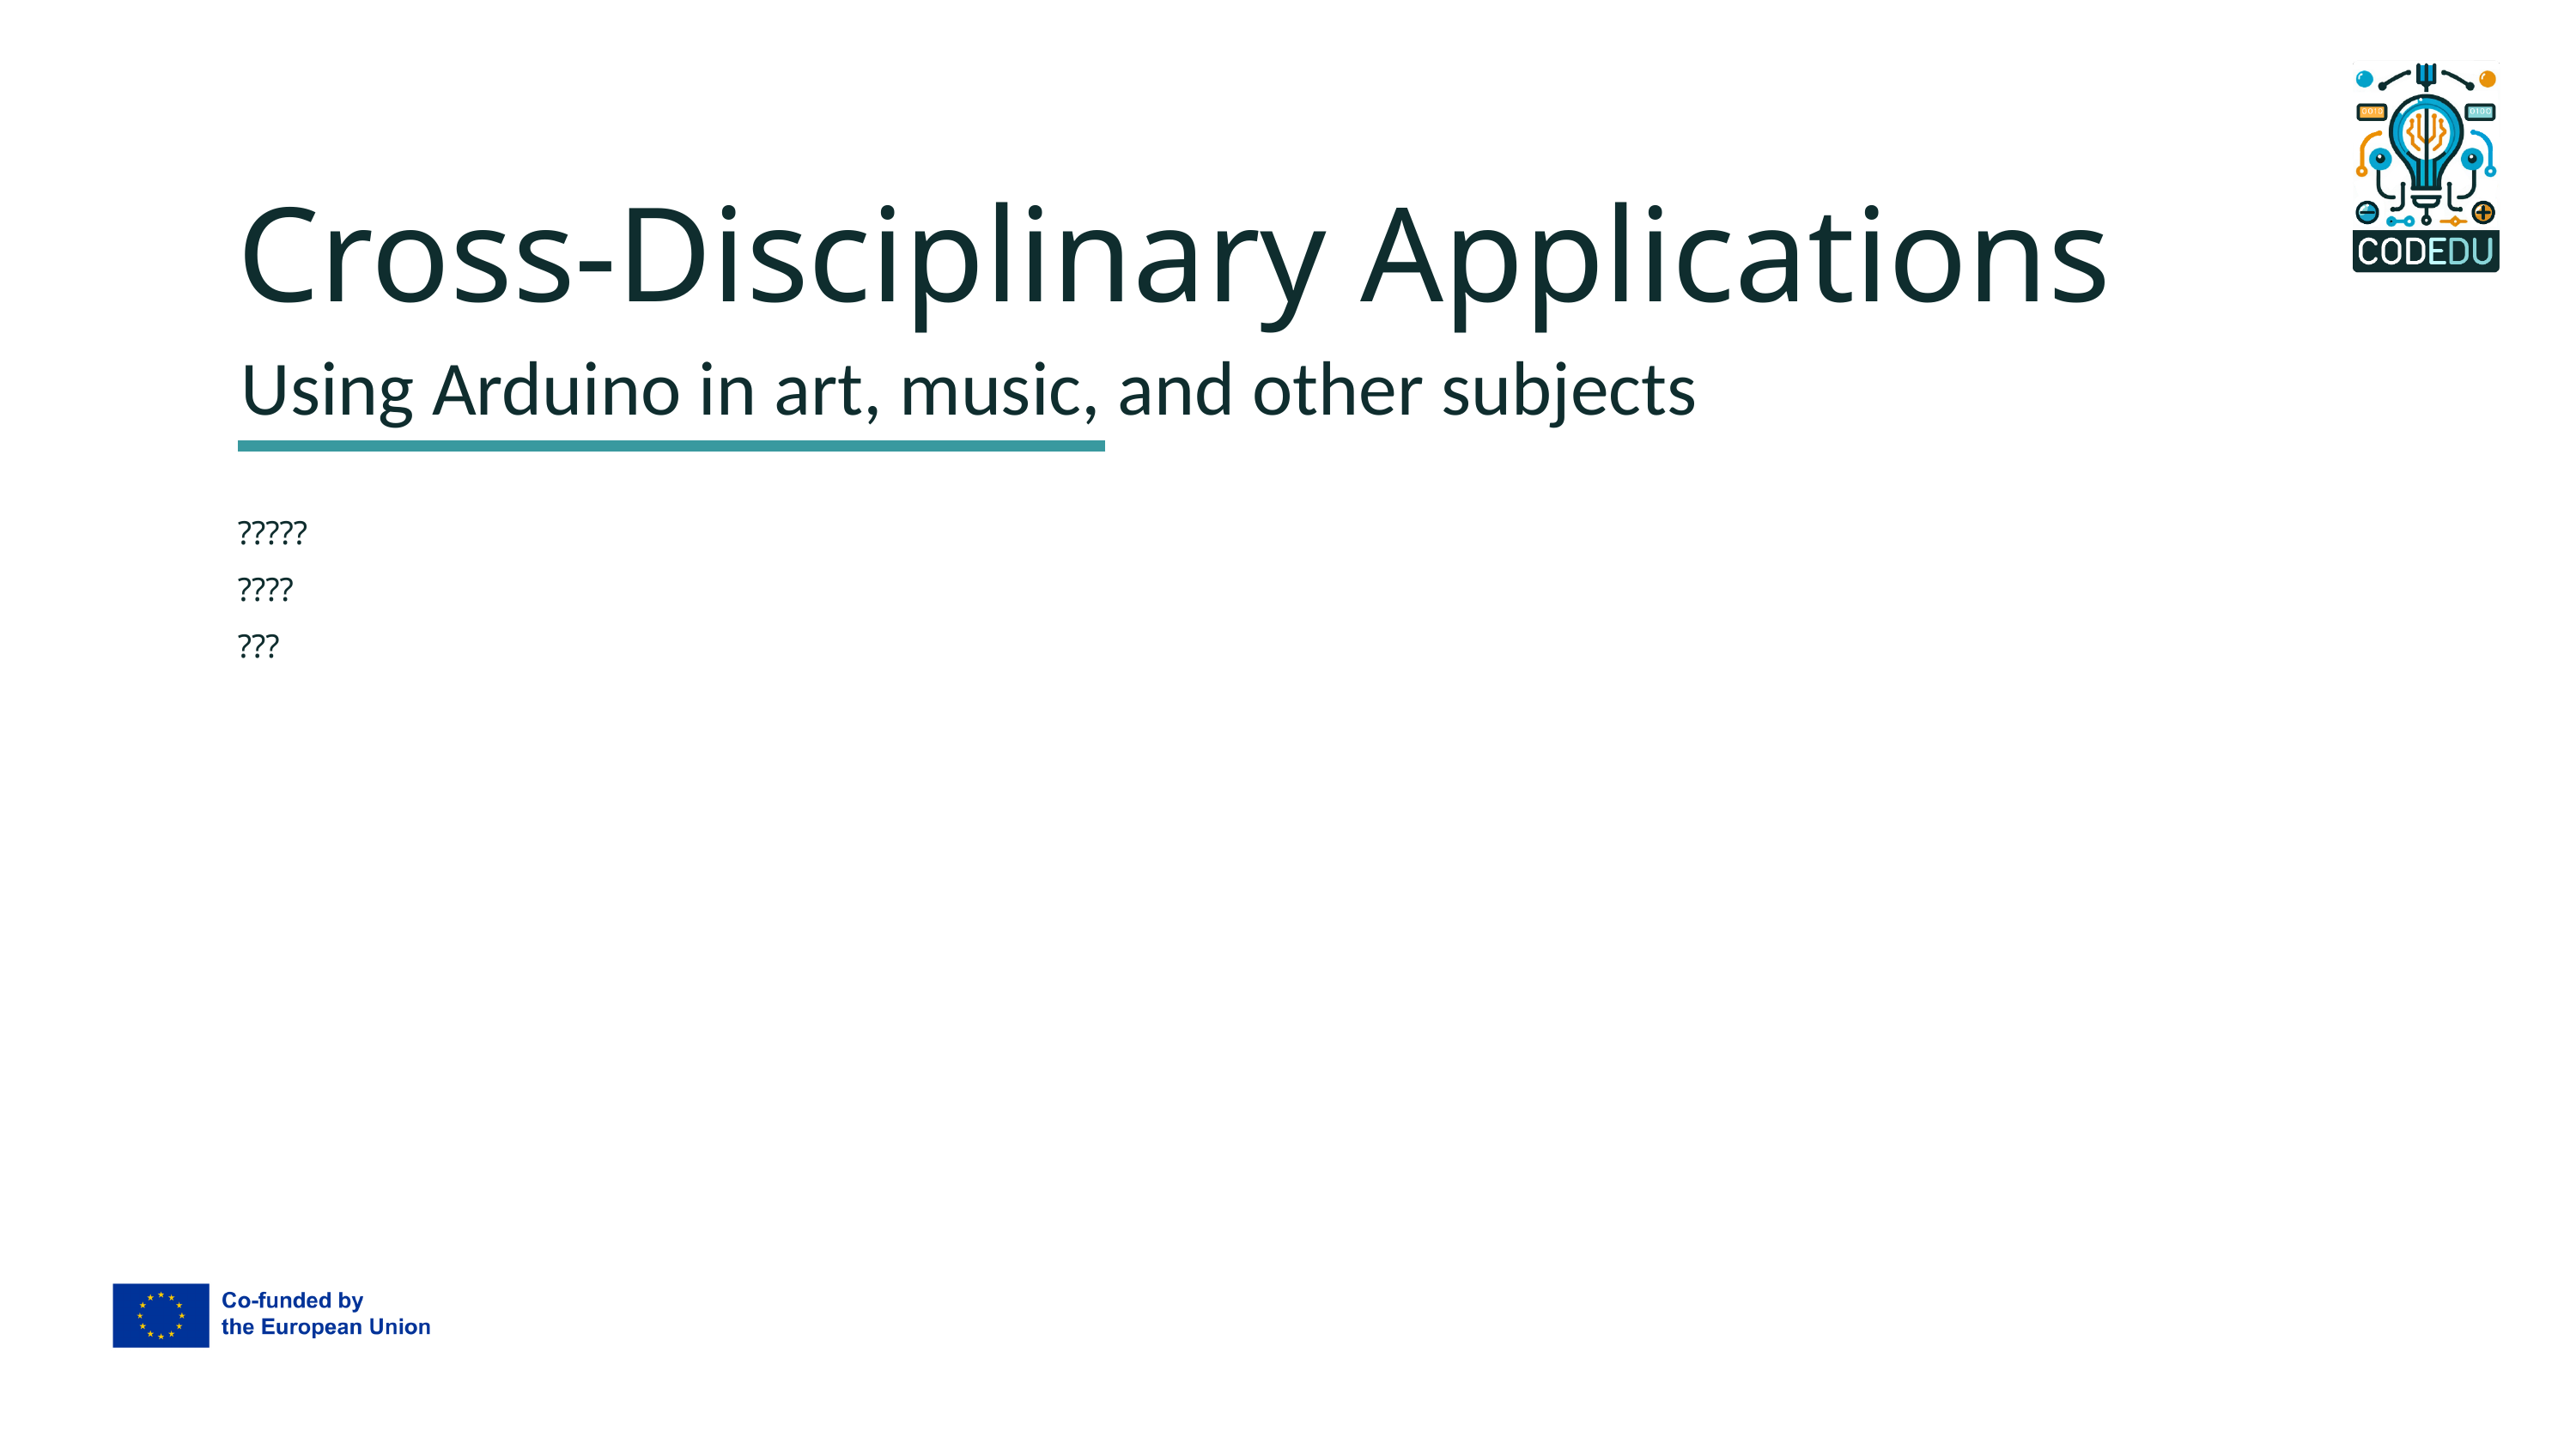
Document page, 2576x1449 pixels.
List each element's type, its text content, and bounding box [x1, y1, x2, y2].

text_box Using Arduino in art, music, and other subjects [240, 301, 2396, 431]
text_box [107, 1278, 443, 1353]
picture [2221, 0, 2576, 395]
text_box ????? ???? ??? [237, 494, 2382, 722]
text_box Cross-Disciplinary Applications [237, 155, 2217, 328]
